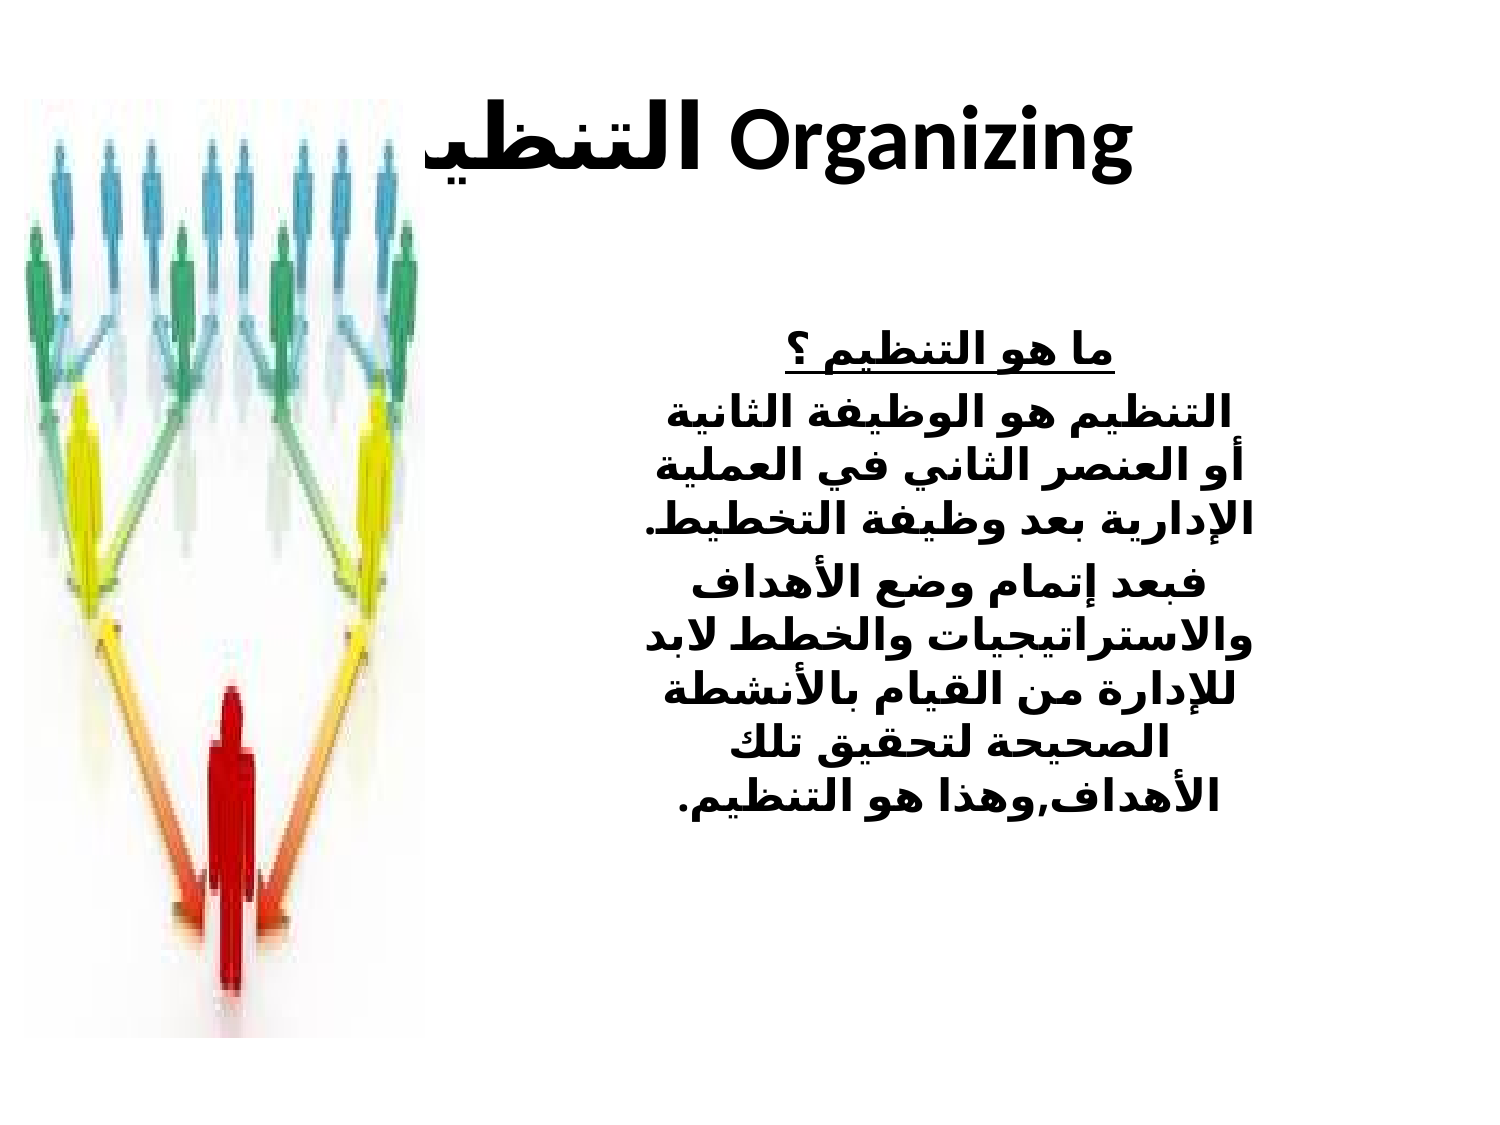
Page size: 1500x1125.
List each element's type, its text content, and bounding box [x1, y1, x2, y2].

title التنظيم Organizing [112, 62, 1388, 313]
picture [24, 99, 426, 1038]
subtitle ما هو التنظيم ؟ التنظيم هو الوظيفة الثانية أو العنصر الثاني في العملية الإدارية بعد وظيفة التخطيط. فبعد إتمام وضع الأهداف والاستراتيجيات والخطط لابد للإدارة من القيام بالأنشطة الصحيحة لتحقيق تلك الأهداف,وهذا هو التنظيم. [624, 312, 1275, 925]
